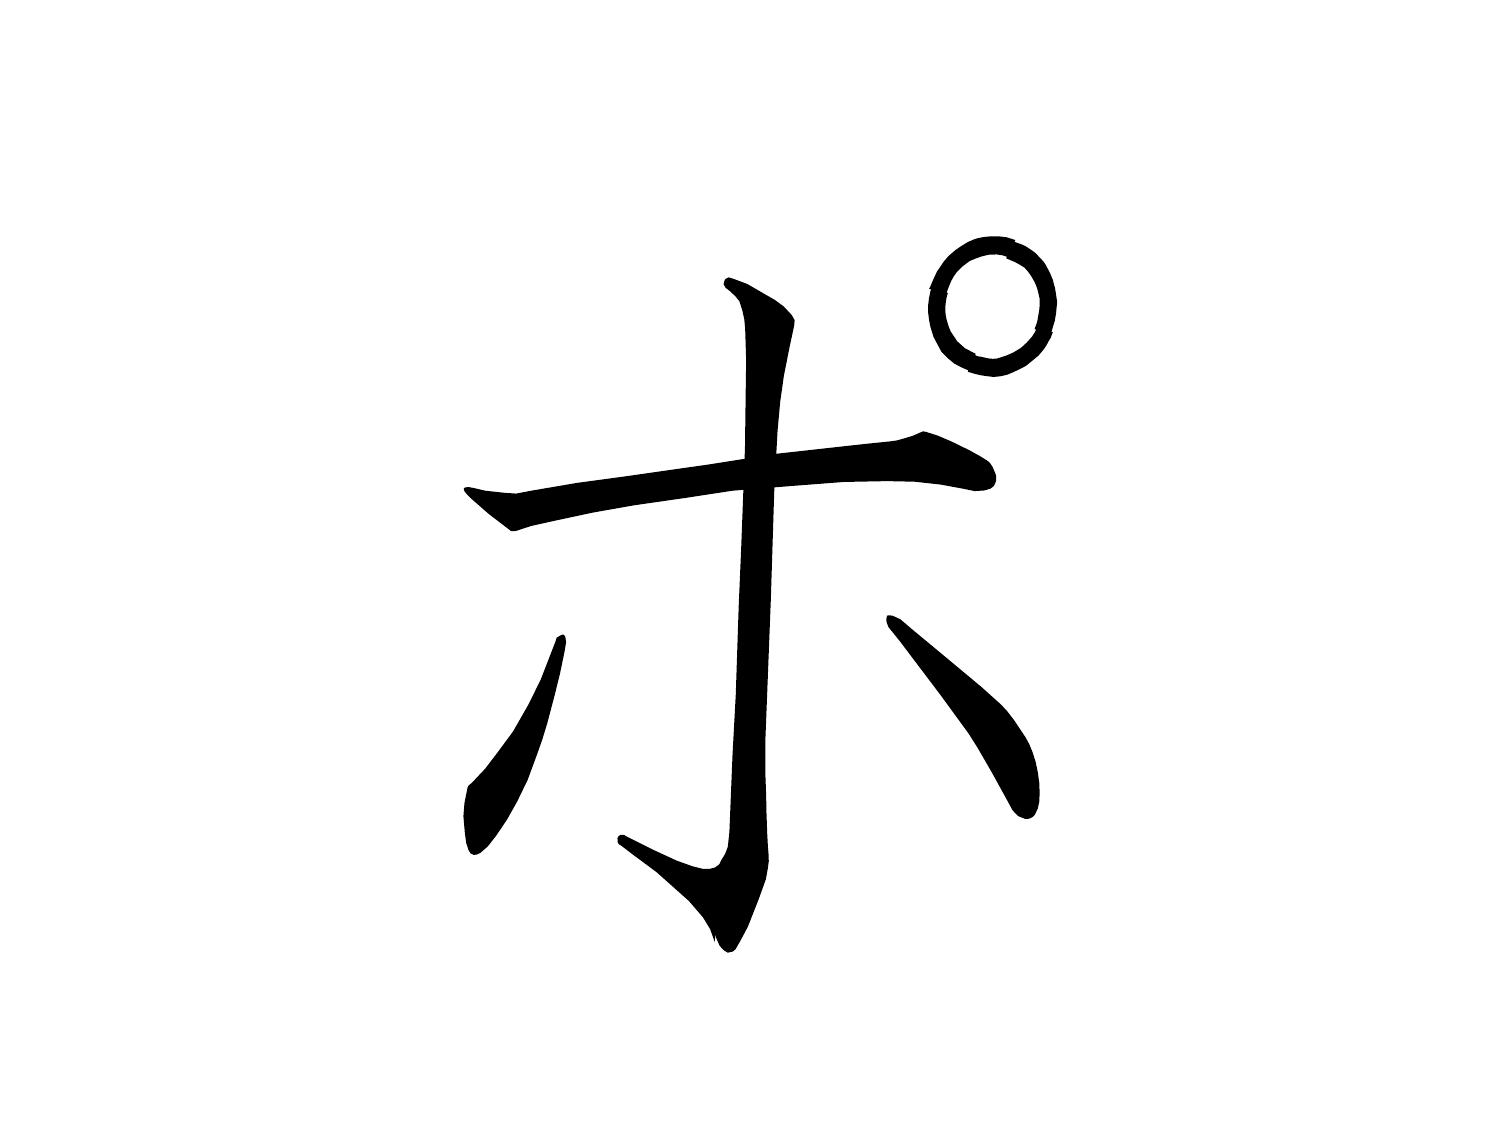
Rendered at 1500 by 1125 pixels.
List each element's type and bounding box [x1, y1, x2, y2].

text_box [777, 429, 999, 494]
text_box [461, 457, 742, 534]
text_box [925, 291, 978, 372]
text_box [716, 275, 797, 955]
text_box [884, 613, 1042, 822]
text_box [1004, 239, 1060, 331]
text_box [615, 832, 726, 944]
text_box [461, 632, 569, 858]
text_box [927, 234, 1018, 297]
text_box [965, 324, 1055, 380]
